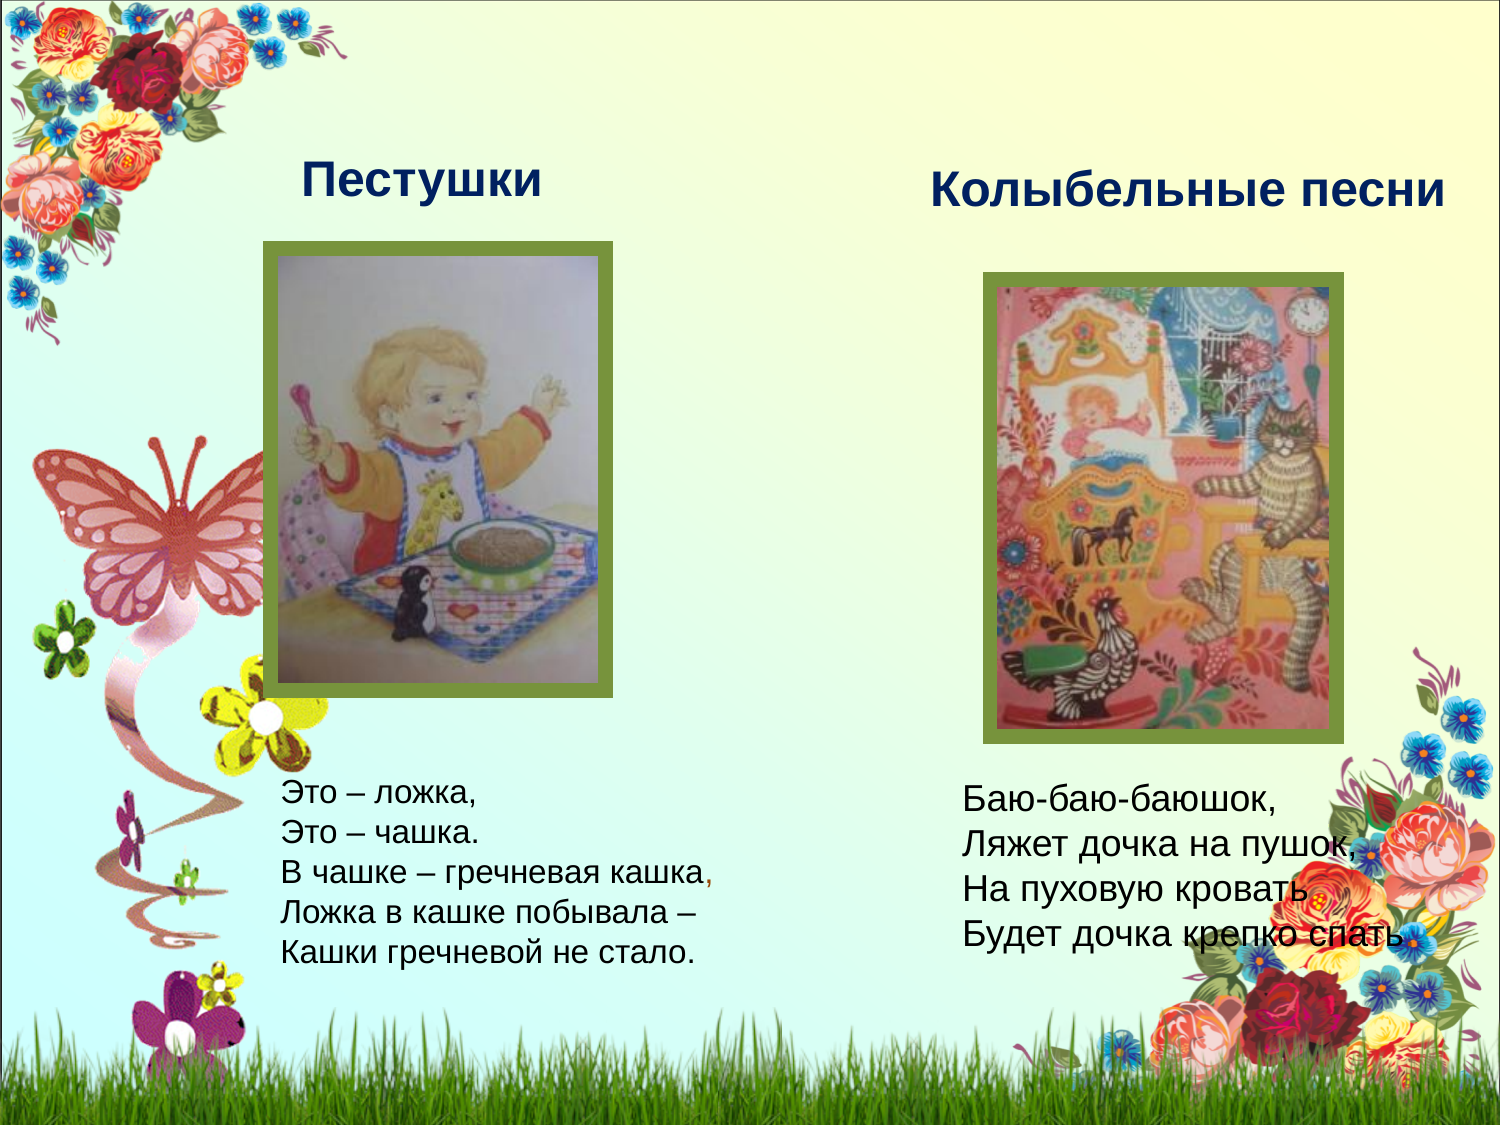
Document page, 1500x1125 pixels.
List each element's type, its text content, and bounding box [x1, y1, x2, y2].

text_box Колыбельные песни [915, 148, 1467, 224]
text_box Пестушки [165, 138, 680, 250]
text_box Баю-баю-баюшок, Ляжет дочка на пушок, На пуховую кровать Будет дочка крепко спать. [947, 766, 1430, 962]
text_box Это – ложка, Это – чашка. В чашке – гречневая кашка, Ложка в кашке побывала – Кашки гречневой не стало. [265, 763, 762, 978]
picture [0, 0, 1500, 1125]
